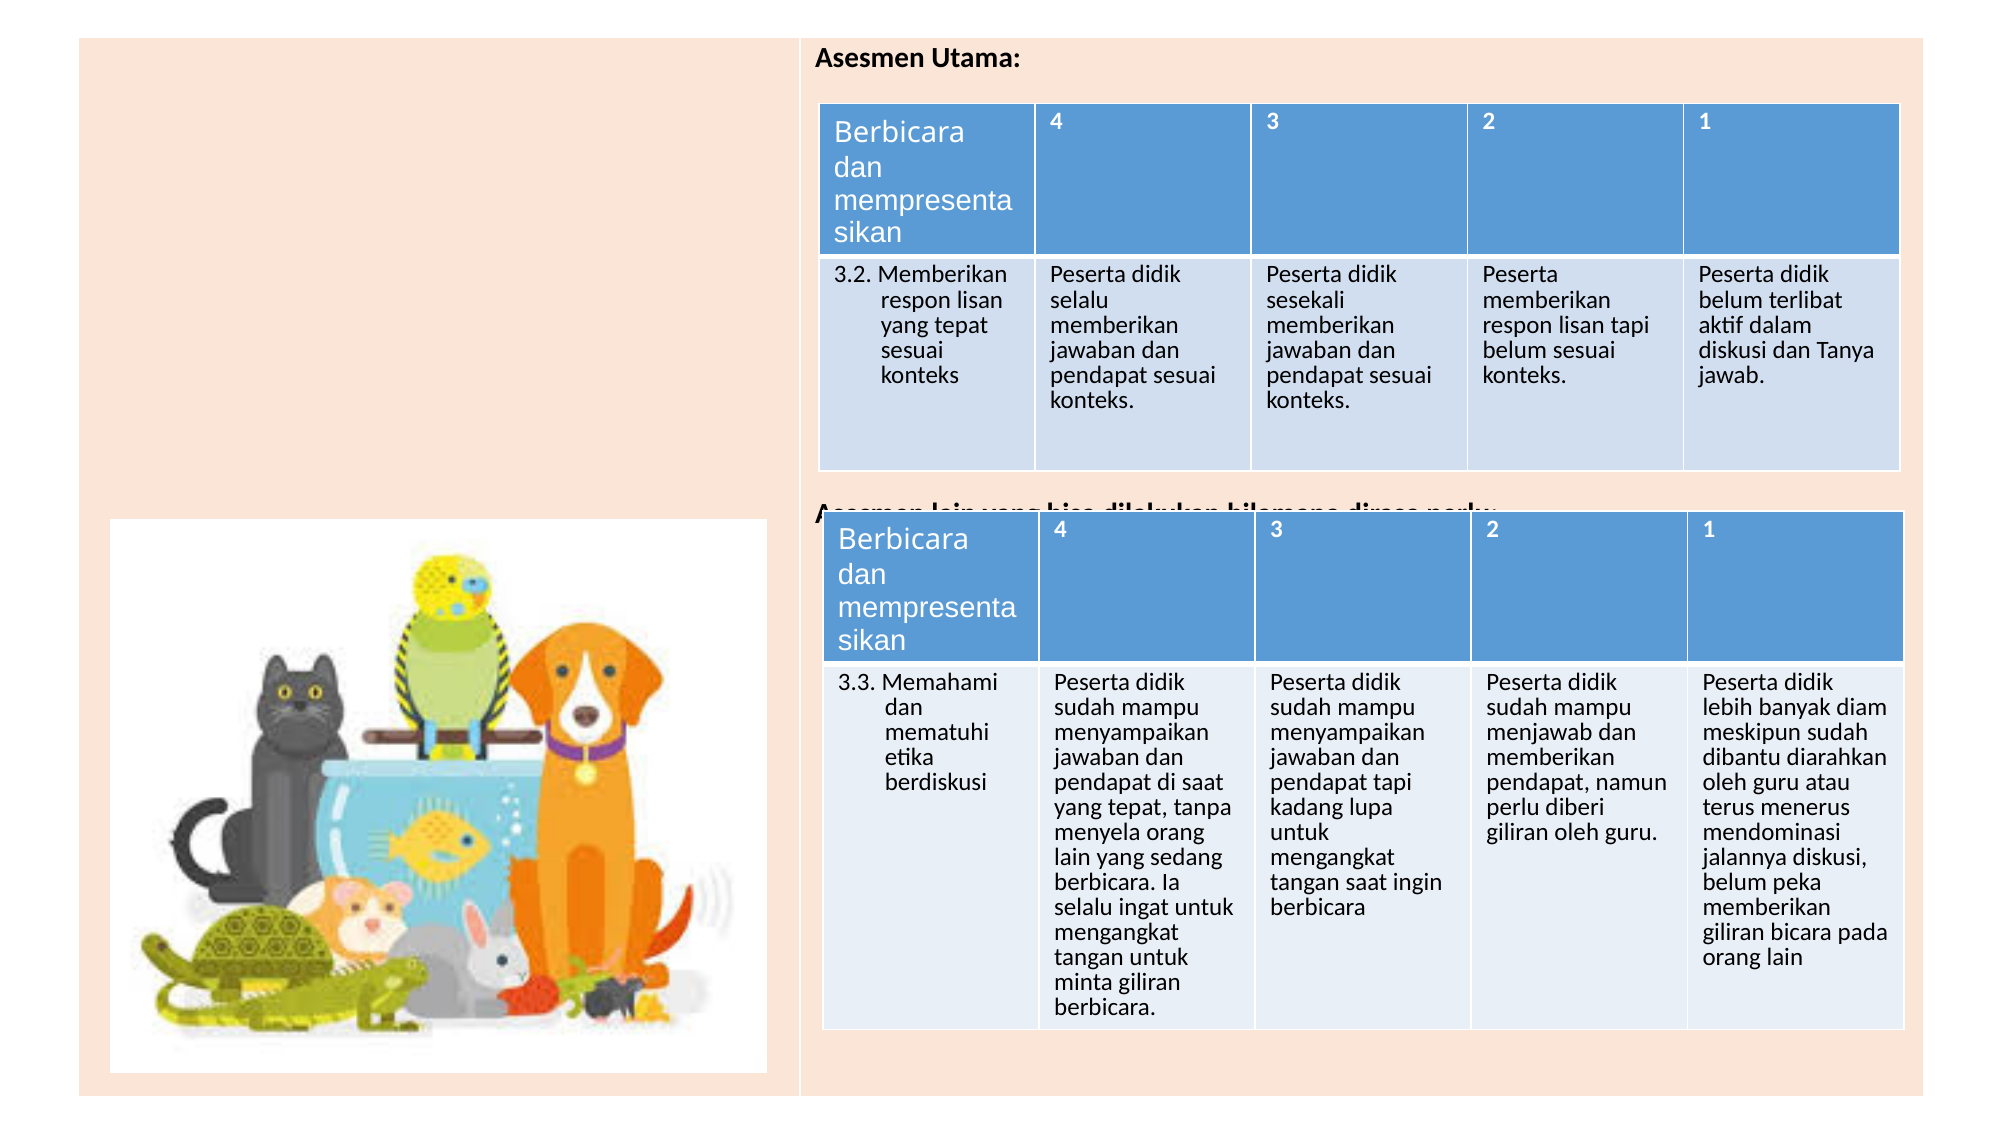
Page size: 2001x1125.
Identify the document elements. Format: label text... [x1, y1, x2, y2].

table_cell 3.2. Memberikan respon lisan yang tepat sesuai konteks [820, 259, 1034, 470]
table_header 2 [1472, 512, 1687, 661]
table_header 4 [1040, 512, 1254, 661]
table_header Asesmen Utama: Asesmen lain yang bisa dilakukan bilamana dirasa perlu: [801, 38, 1923, 1096]
table_header Berbicara dan mempresentasikan [820, 104, 1034, 254]
picture [110, 519, 767, 1073]
table_cell Peserta didik sudah mampu menjawab dan memberikan pendapat, namun perlu diberi giliran oleh guru. [1472, 667, 1687, 1029]
table_cell Peserta memberikan respon lisan tapi belum sesuai konteks. [1468, 259, 1683, 470]
table_header [79, 38, 799, 1096]
table_header 4 [1036, 104, 1250, 254]
table_cell Peserta didik belum terlibat aktif dalam diskusi dan Tanya jawab. [1684, 259, 1899, 470]
table_header 3 [1252, 104, 1467, 254]
table_cell Peserta didik selalu memberikan jawaban dan pendapat sesuai konteks. [1036, 259, 1250, 470]
table_cell Peserta didik sudah mampu menyampaikan jawaban dan pendapat di saat yang tepat, tanpa menyela orang lain yang sedang berbicara. Ia selalu ingat untuk mengangkat tangan untuk minta giliran berbicara. [1040, 667, 1254, 1029]
table_header Berbicara dan mempresentasikan [824, 512, 1038, 661]
table_cell Peserta didik sesekali memberikan jawaban dan pendapat sesuai konteks. [1252, 259, 1467, 470]
table_header 1 [1688, 512, 1903, 661]
table_header 3 [1256, 512, 1470, 661]
table_header 2 [1468, 104, 1683, 254]
table_cell Peserta didik lebih banyak diam meskipun sudah dibantu diarahkan oleh guru atau terus menerus mendominasi jalannya diskusi, belum peka memberikan giliran bicara pada orang lain [1688, 667, 1903, 1029]
table_cell 3.3. Memahami dan mematuhi etika berdiskusi [824, 667, 1038, 1029]
table_header 1 [1684, 104, 1899, 254]
table_cell Peserta didik sudah mampu menyampaikan jawaban dan pendapat tapi kadang lupa untuk mengangkat tangan saat ingin berbicara [1256, 667, 1470, 1029]
